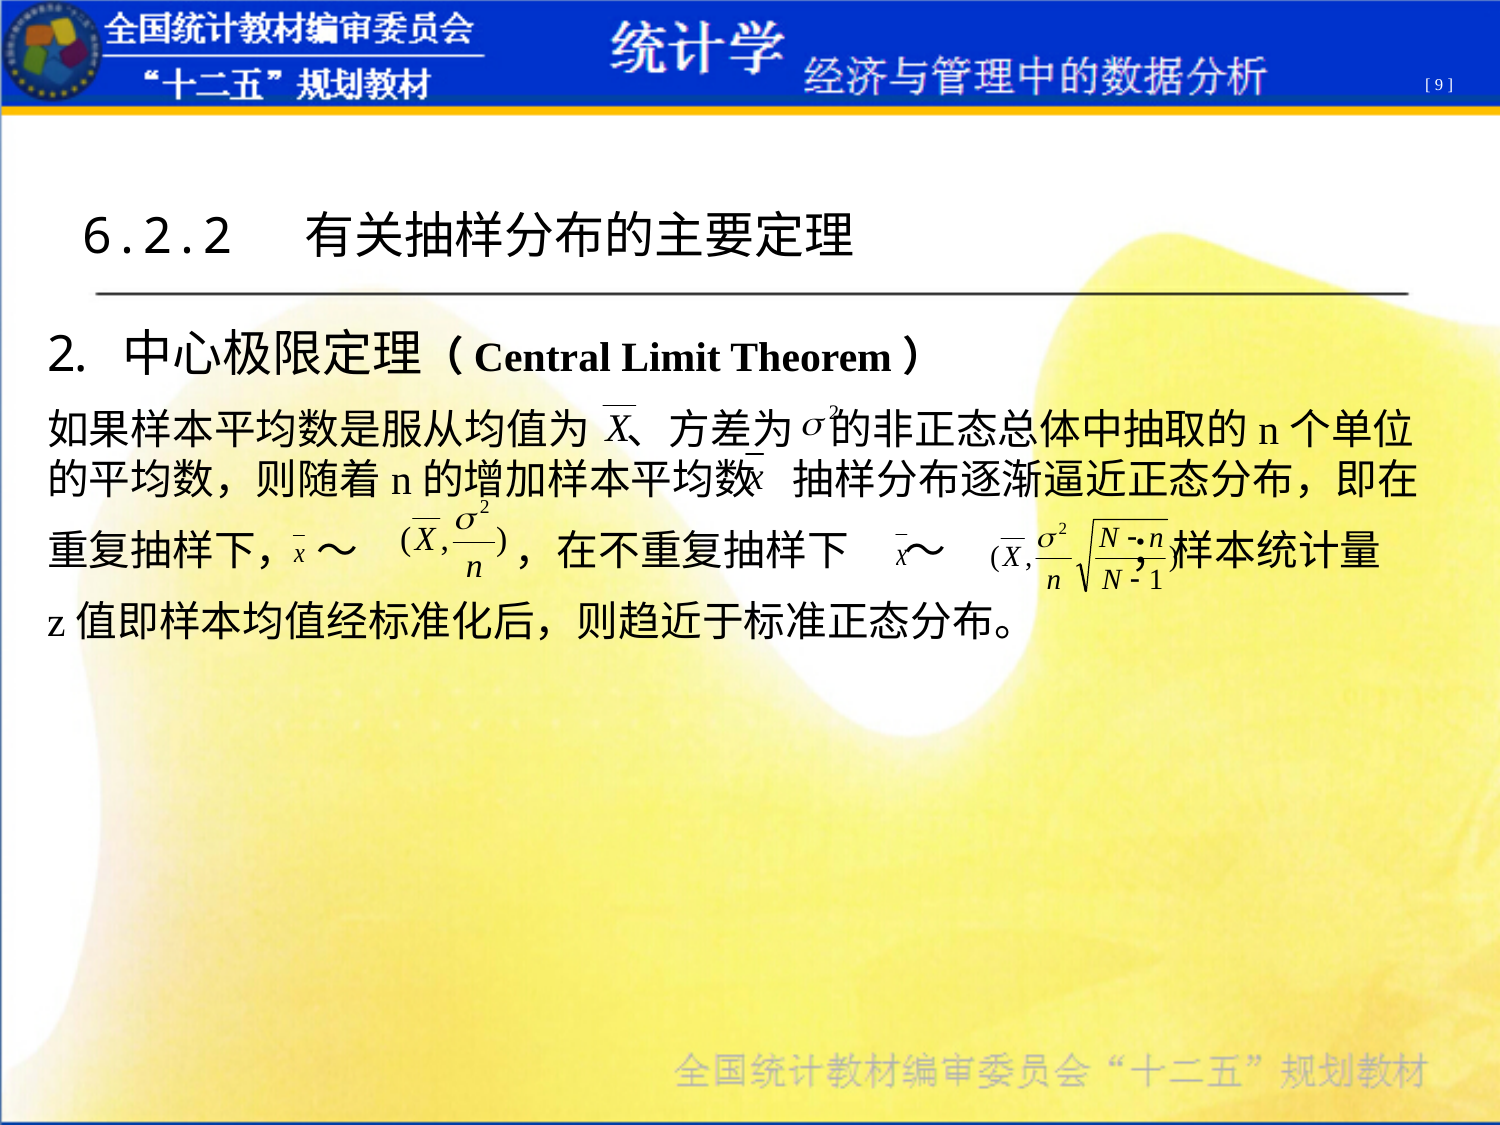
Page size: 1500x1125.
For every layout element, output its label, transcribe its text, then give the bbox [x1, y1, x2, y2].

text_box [796, 396, 845, 445]
text_box [ 9 ] [1364, 66, 1468, 142]
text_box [891, 526, 913, 575]
picture [0, 1, 1500, 1125]
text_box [395, 491, 514, 585]
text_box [986, 512, 1183, 599]
text_box 中心极限定理（Central Limit Theorem） 如果样本平均数是服从均值为 、方差为 的非正态总体中抽取的n个单位的平均数，则随着n的增加样本平均数 抽样分布逐渐逼近正态分布，即在 重复抽样下， ～ ，在不重复抽样下 ～ ；样本统计量 z值即样本均值经标准化后，则趋近于标准正态分布。 [32, 314, 1451, 723]
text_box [739, 444, 771, 499]
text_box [288, 528, 310, 570]
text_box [596, 395, 644, 449]
text_box 6.2.2 有关抽样分布的主要定理 [68, 196, 1450, 271]
